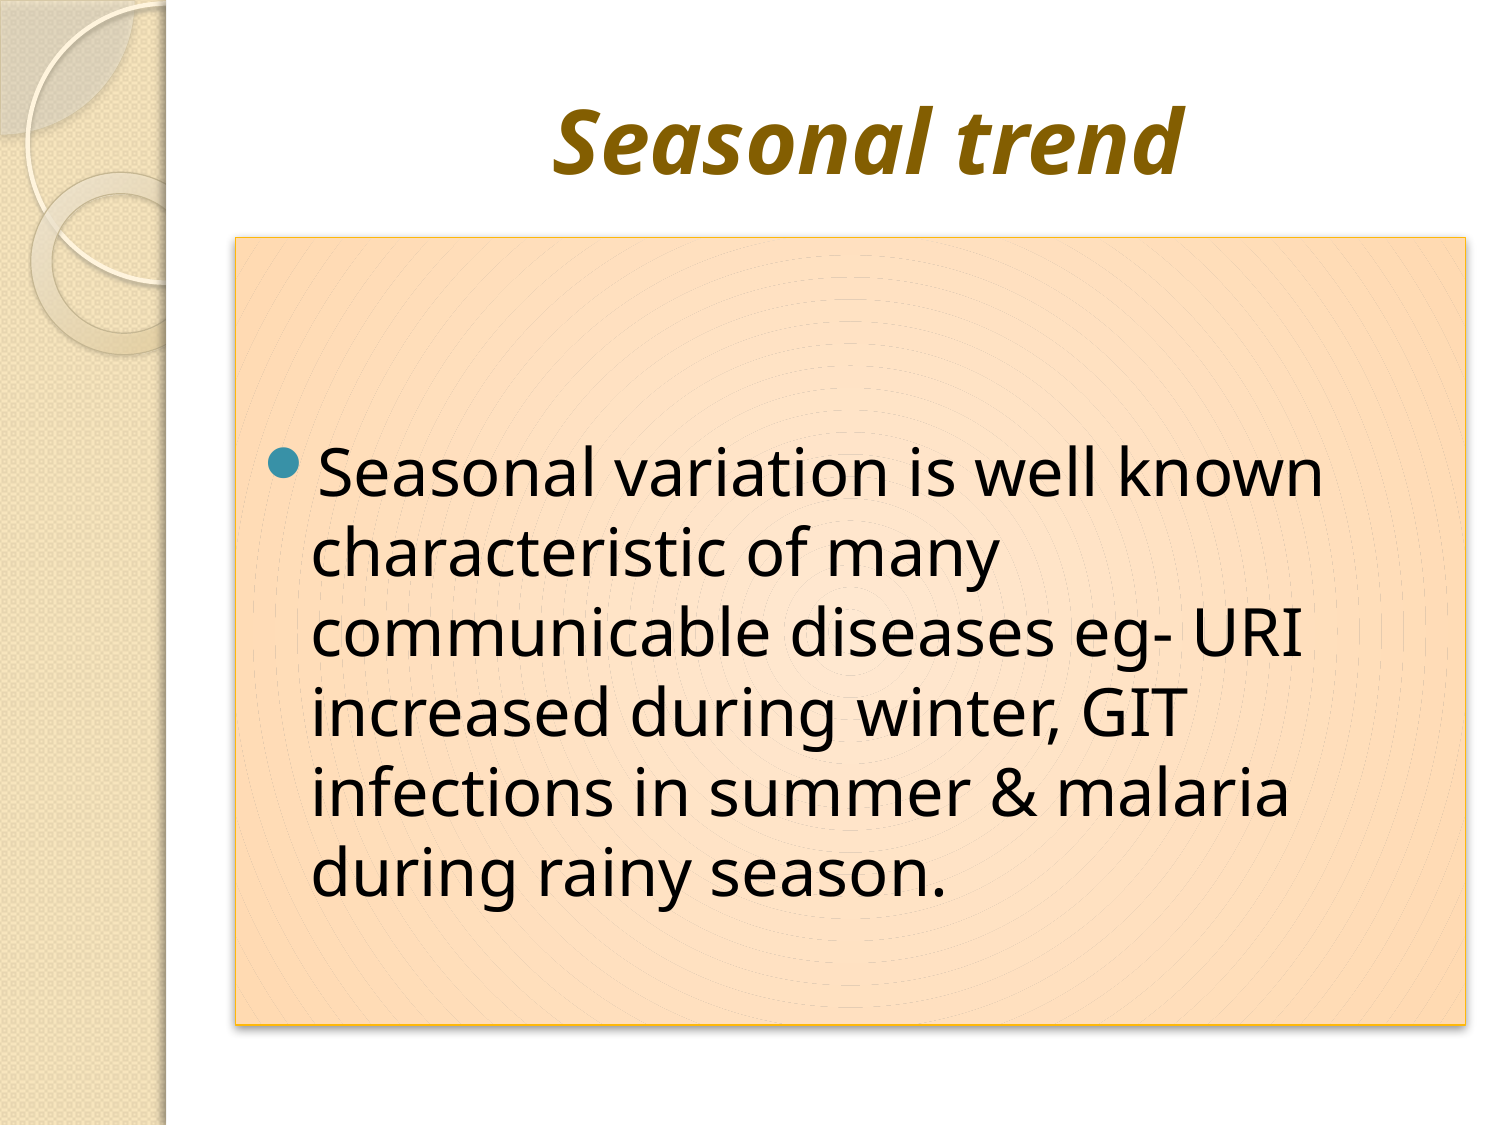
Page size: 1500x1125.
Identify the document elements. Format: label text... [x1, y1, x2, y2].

title Seasonal trend [235, 45, 1466, 233]
list Seasonal variation is well known characteristic of many communicable diseases eg- URI increased during winter, GIT infections in summer & malaria during rainy season. [235, 237, 1466, 1026]
